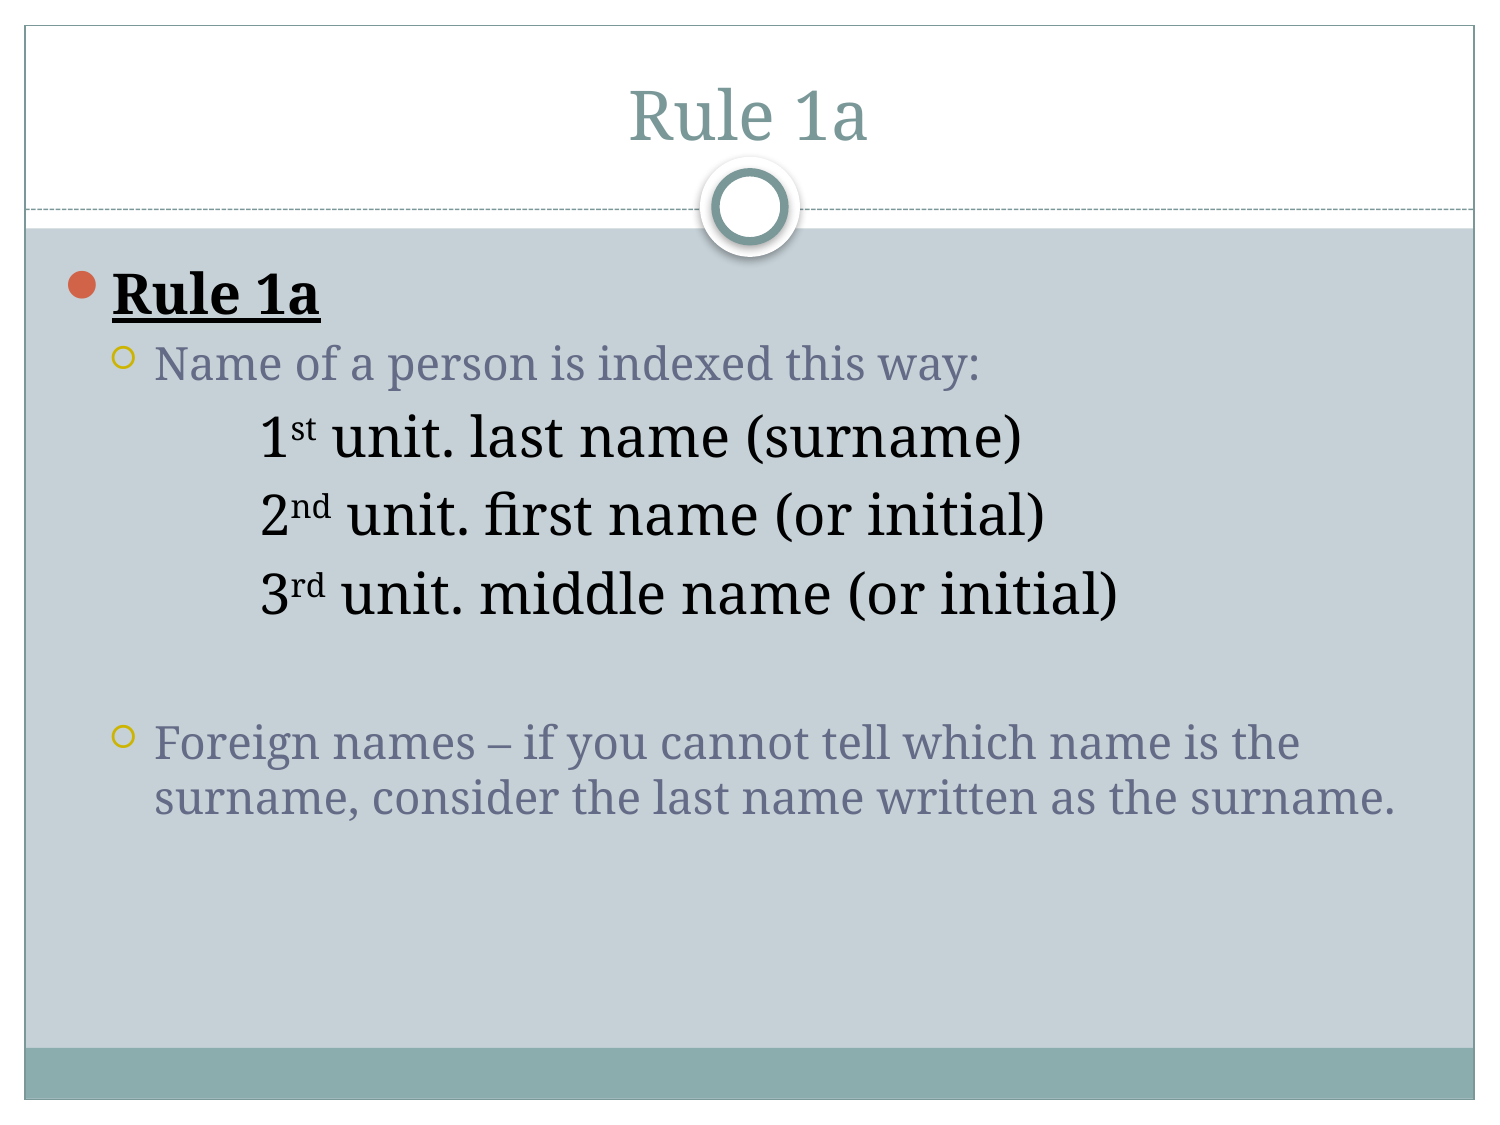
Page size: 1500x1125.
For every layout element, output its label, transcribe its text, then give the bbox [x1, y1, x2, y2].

title Rule 1a [49, 37, 1450, 162]
list Rule 1a Name of a person is indexed this way: 1st unit. last name (surname) 2nd unit. first name (or initial) 3rd unit. middle name (or initial) Foreign names – if you cannot tell which name is the surname, consider the last name written as the surname. [49, 250, 1445, 1001]
